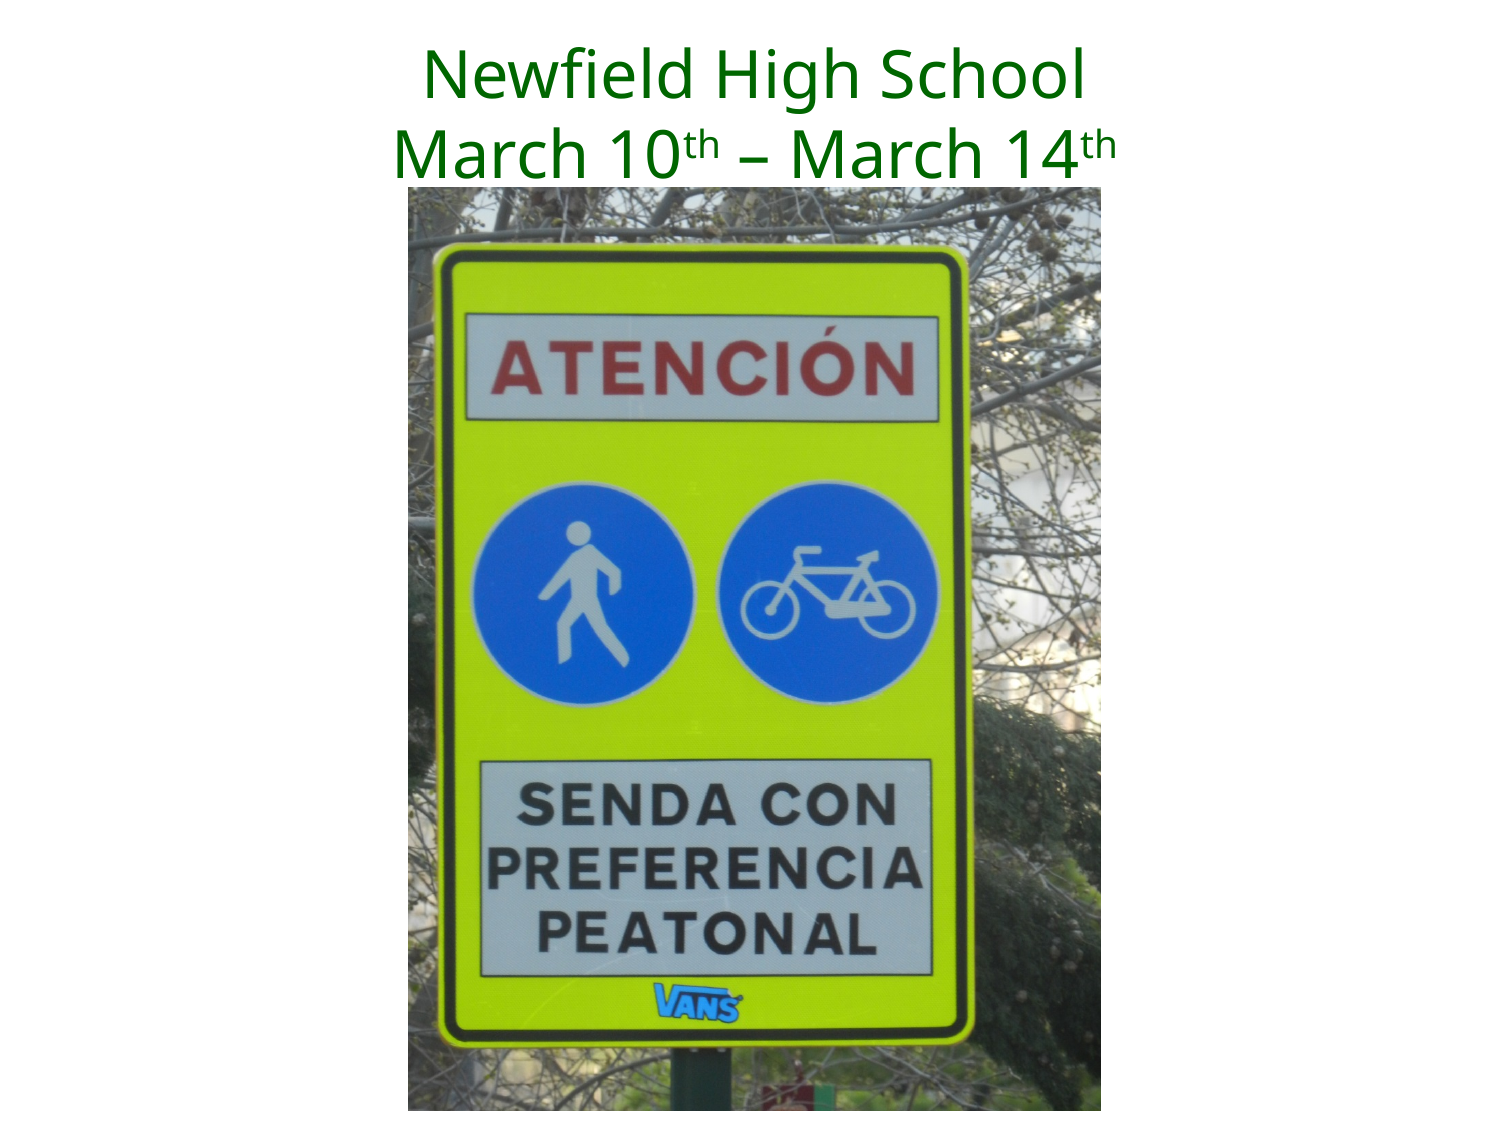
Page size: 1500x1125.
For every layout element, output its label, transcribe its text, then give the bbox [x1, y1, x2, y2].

text_box Newfield High School March 10th – March 14th [377, 24, 1133, 200]
picture [408, 187, 1102, 1111]
